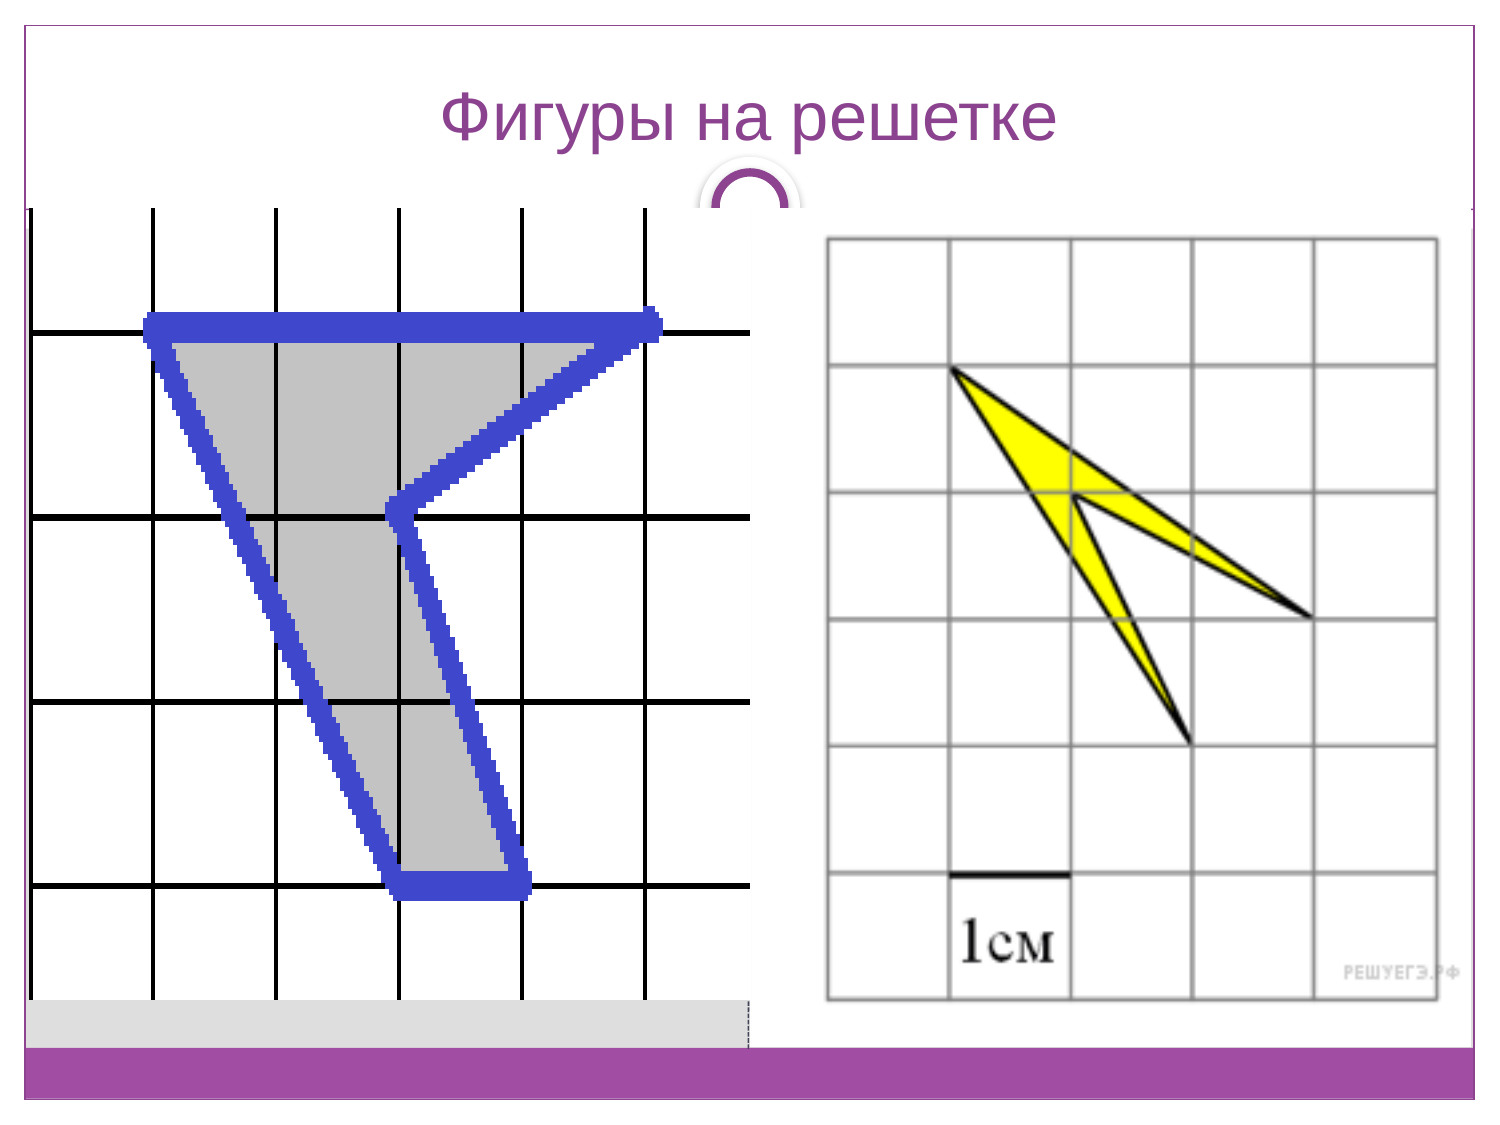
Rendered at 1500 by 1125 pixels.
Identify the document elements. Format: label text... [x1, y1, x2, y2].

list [29, 207, 747, 1000]
title Фигуры на решетке [49, 37, 1450, 163]
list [749, 207, 1471, 1047]
